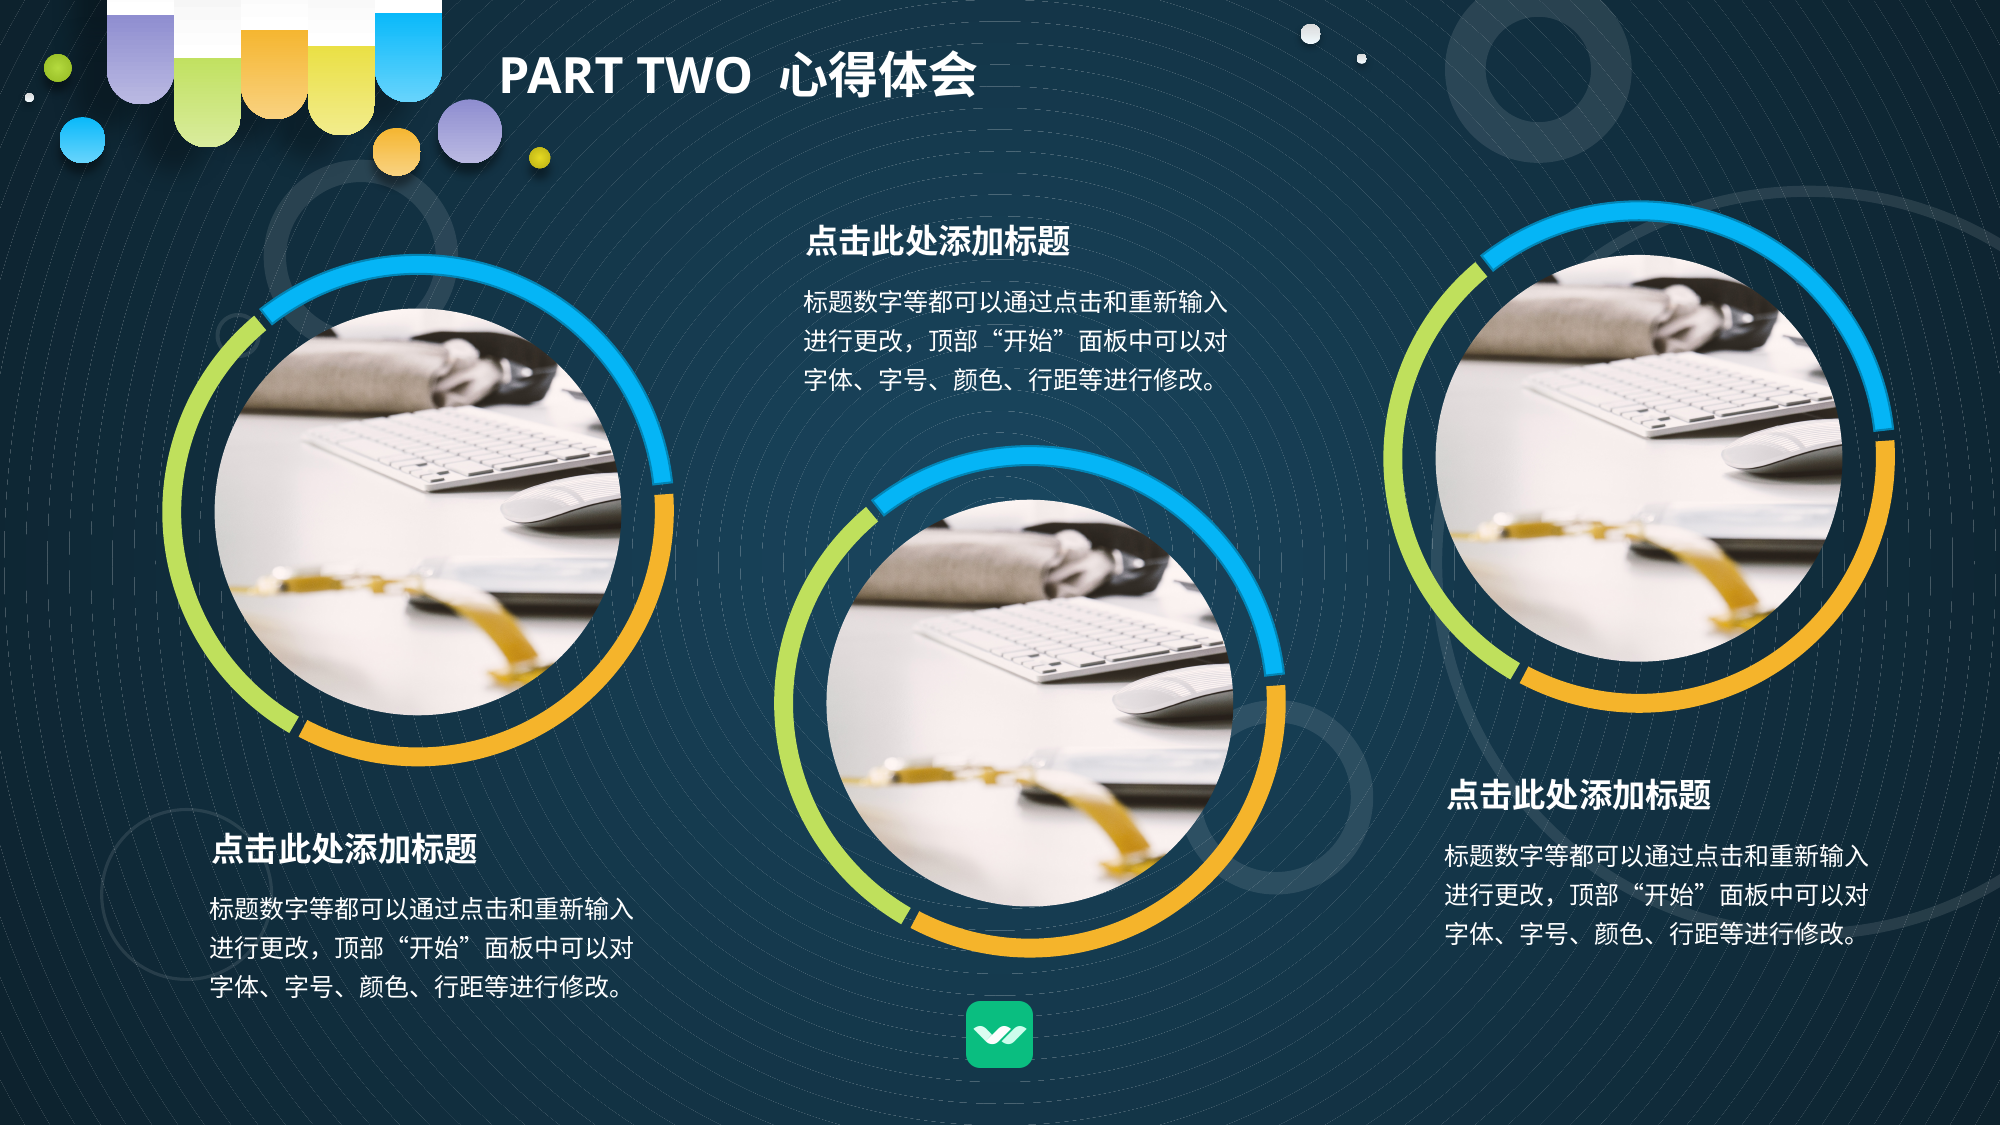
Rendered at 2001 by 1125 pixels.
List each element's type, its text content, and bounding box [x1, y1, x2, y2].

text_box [774, 446, 1286, 959]
text_box 标题数字等都可以通过点击和重新输入进行更改，顶部“开始”面板中可以对字体、字号、颜色、行距等进行修改。 [195, 877, 659, 1009]
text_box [1383, 201, 1895, 715]
text_box 标题数字等都可以通过点击和重新输入进行更改，顶部“开始”面板中可以对字体、字号、颜色、行距等进行修改。 [1429, 824, 1893, 956]
text_box 点击此处添加标题 [197, 808, 493, 875]
list PART TWO 心得体会 [482, 33, 1358, 122]
text_box 标题数字等都可以通过点击和重新输入进行更改，顶部“开始”面板中可以对字体、字号、颜色、行距等进行修改。 [788, 270, 1252, 402]
text_box 点击此处添加标题 [1431, 755, 1728, 822]
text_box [162, 254, 674, 768]
text_box 点击此处添加标题 [790, 201, 1087, 268]
picture [966, 1001, 1033, 1068]
